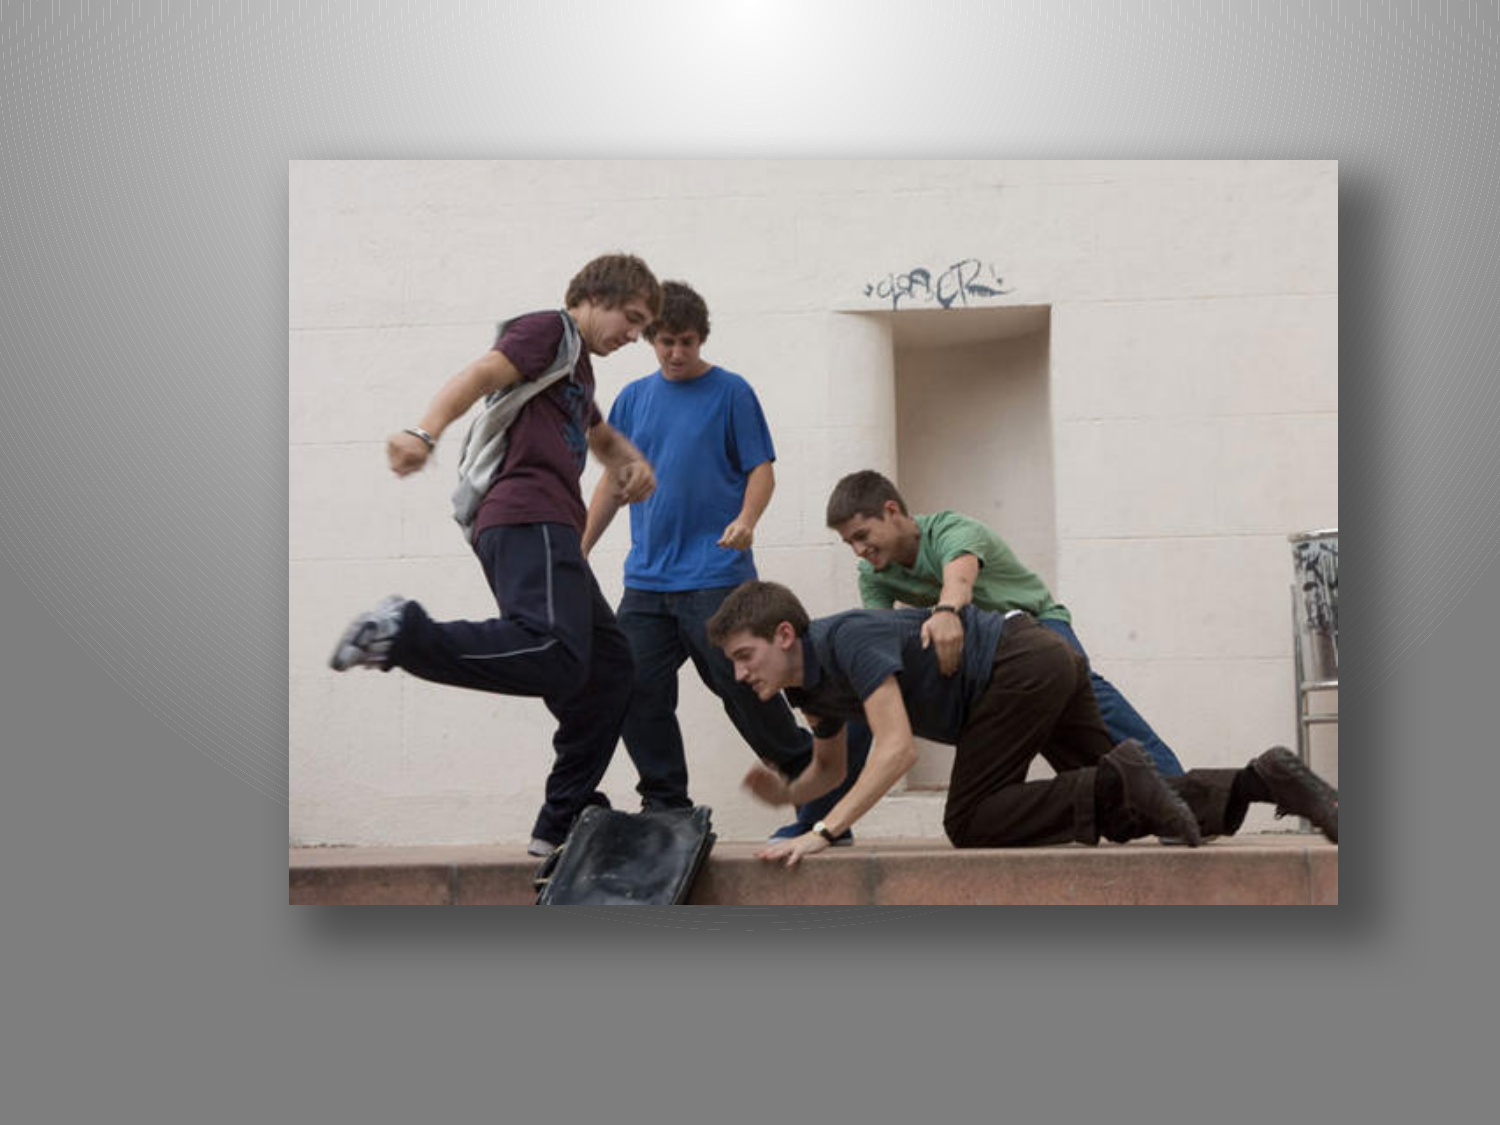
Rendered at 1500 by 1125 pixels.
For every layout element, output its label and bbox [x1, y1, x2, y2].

picture [289, 160, 1338, 906]
